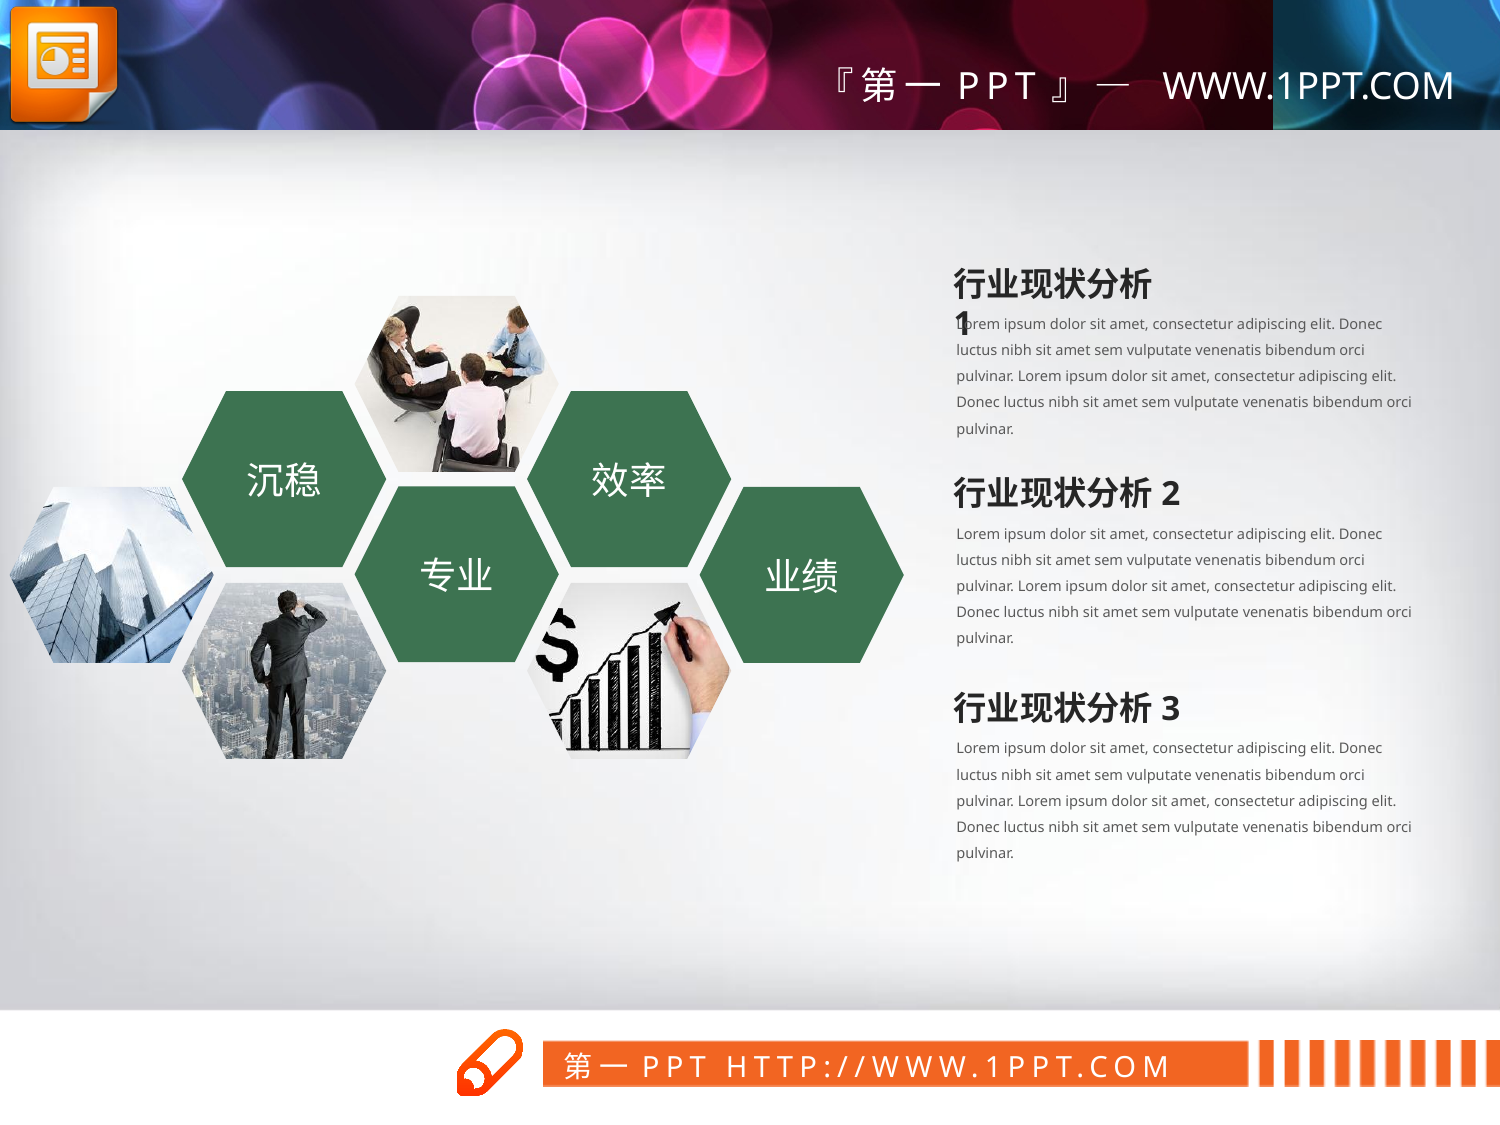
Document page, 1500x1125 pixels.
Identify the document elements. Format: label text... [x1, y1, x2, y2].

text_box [938, 255, 1439, 457]
text_box [354, 295, 559, 472]
text_box 沉稳 [182, 391, 387, 568]
text_box [527, 582, 732, 759]
text_box 效率 [527, 391, 732, 568]
text_box [9, 486, 214, 663]
picture [543, 1040, 1500, 1087]
text_box 专业 [354, 486, 559, 663]
text_box [182, 582, 387, 759]
picture [0, 0, 1500, 1012]
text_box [938, 464, 1439, 667]
text_box 业绩 [699, 486, 904, 663]
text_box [938, 679, 1439, 882]
